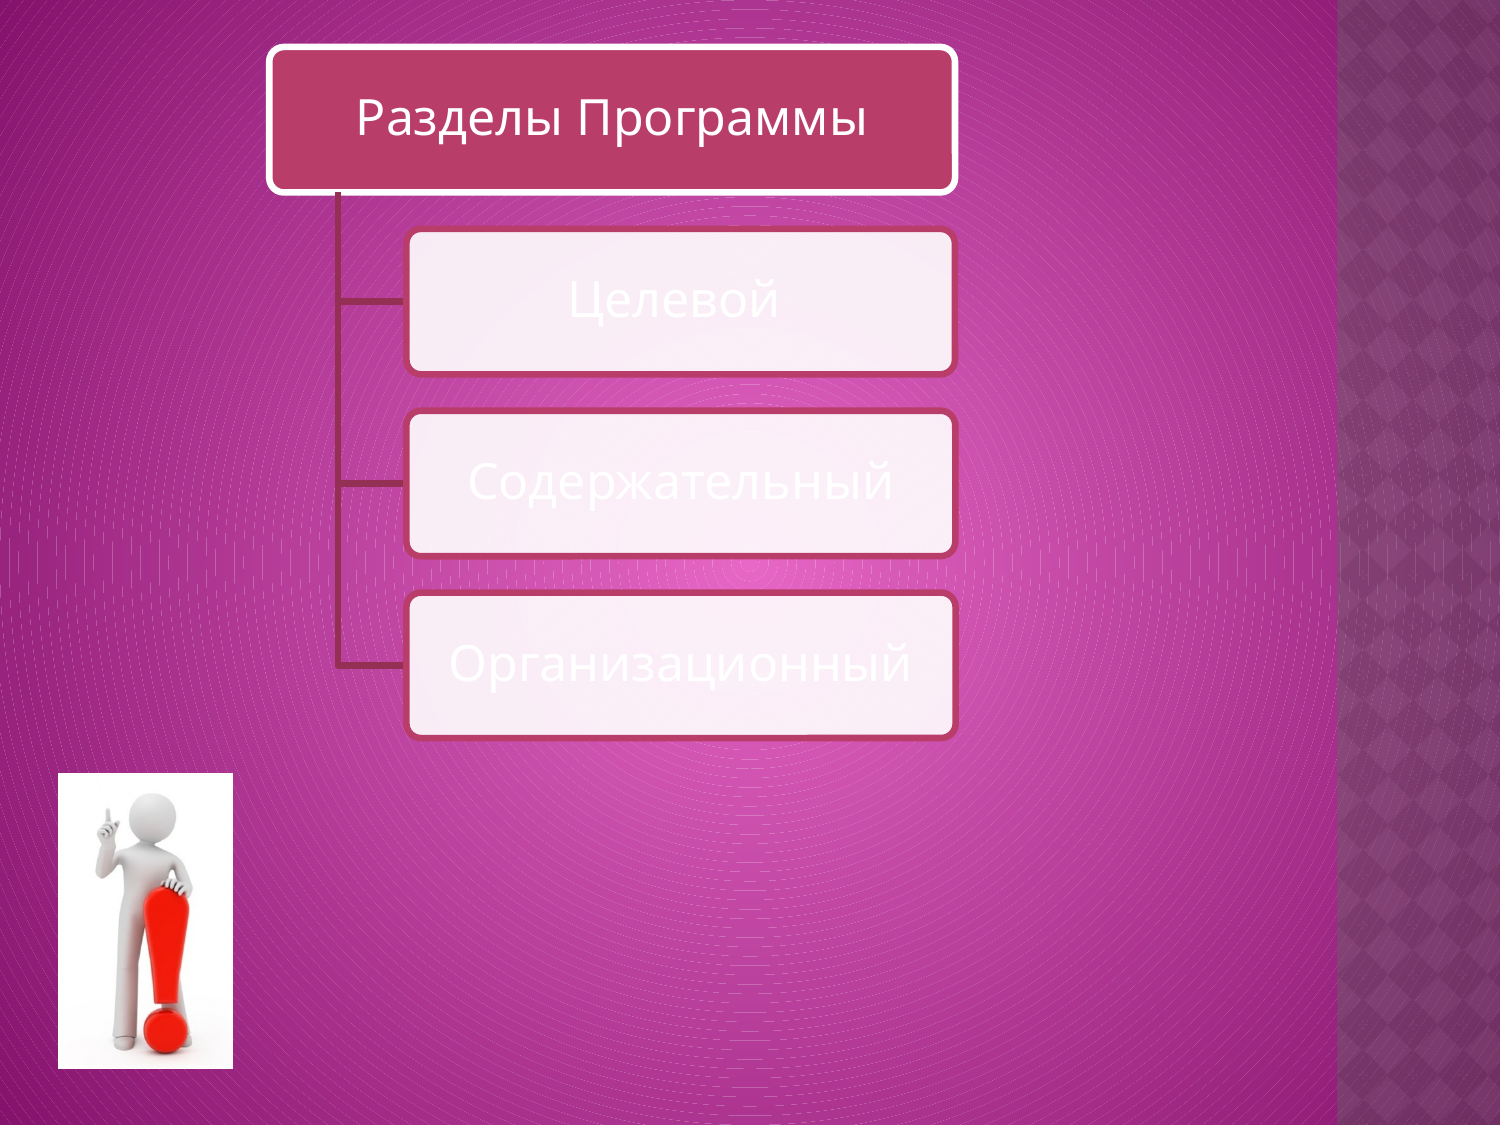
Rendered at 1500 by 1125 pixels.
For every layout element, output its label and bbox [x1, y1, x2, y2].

list [0, 46, 1226, 739]
picture [58, 773, 234, 1070]
